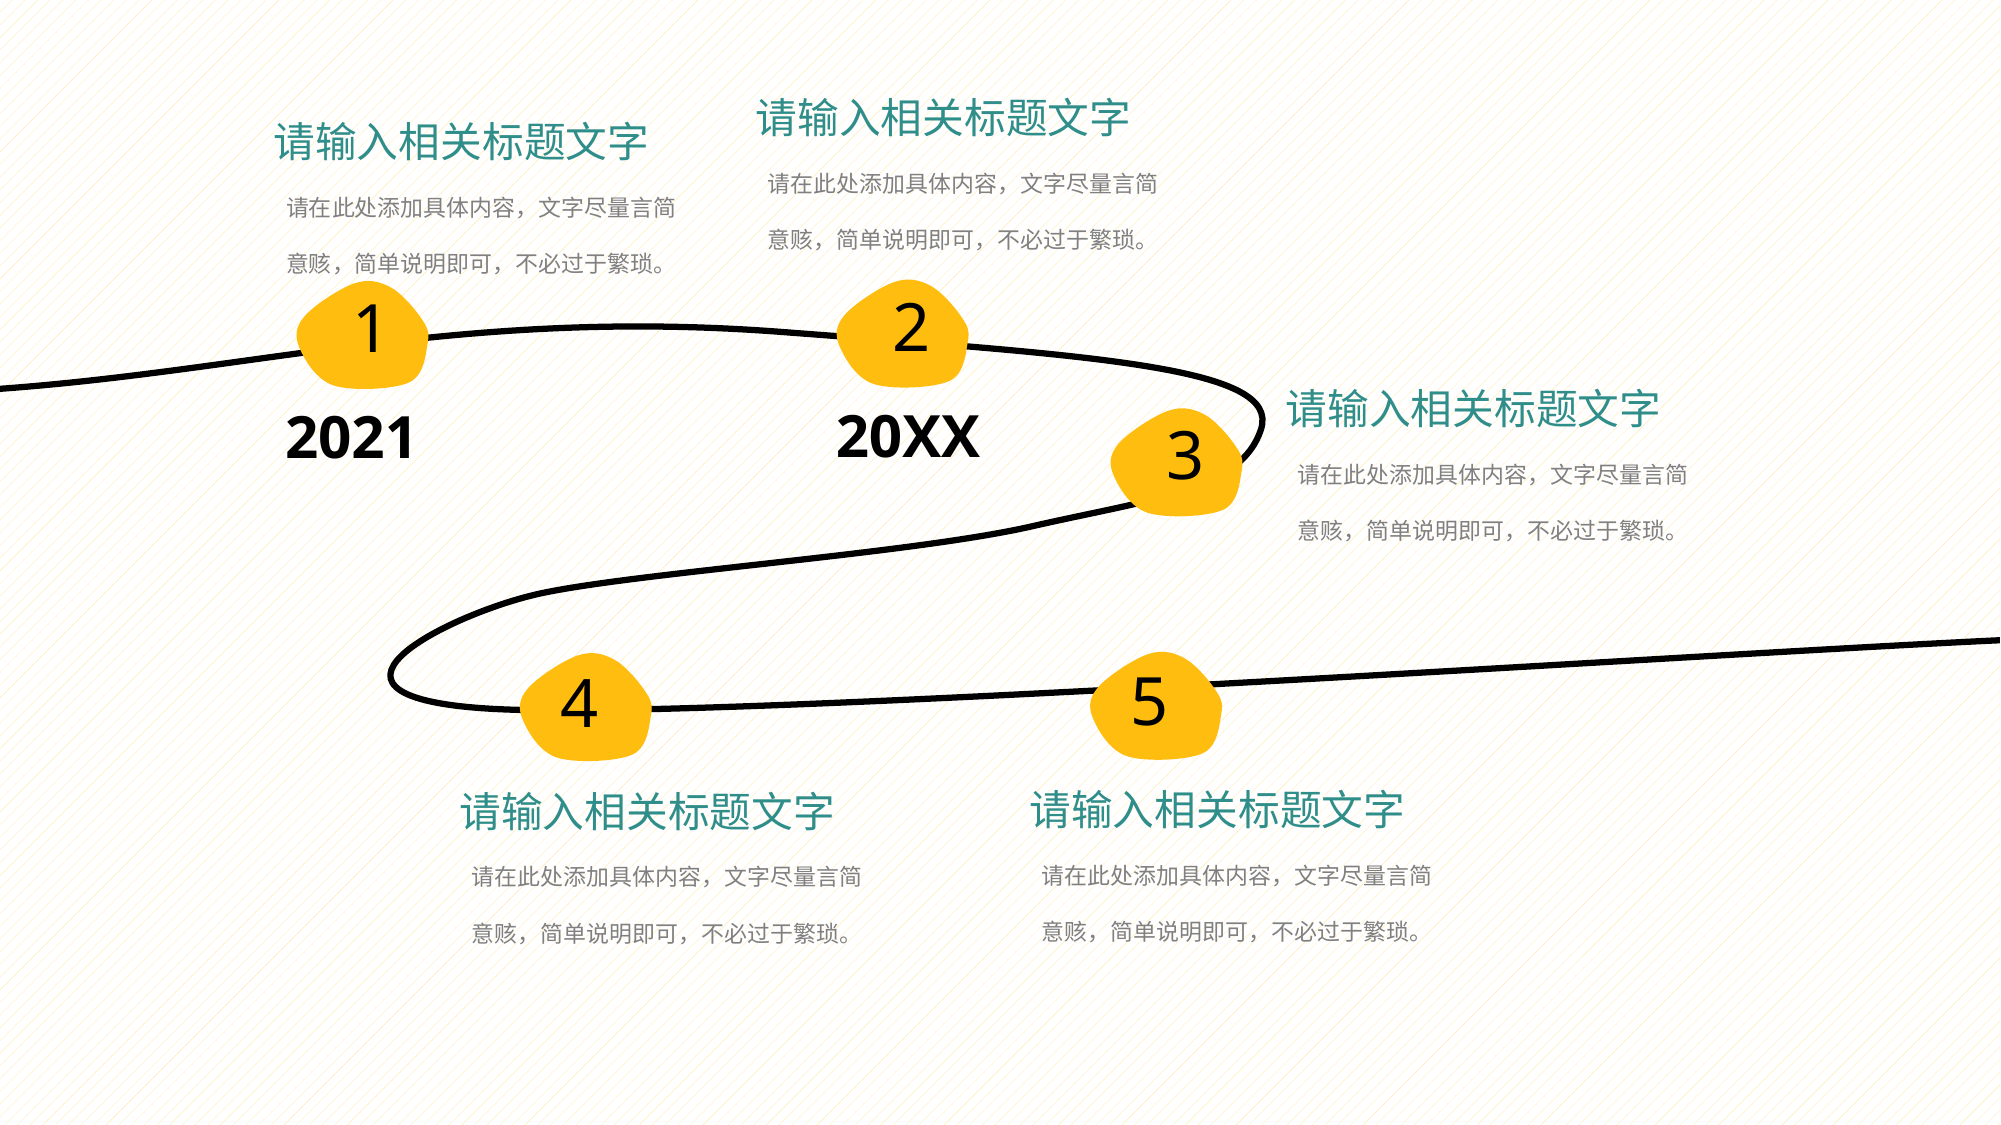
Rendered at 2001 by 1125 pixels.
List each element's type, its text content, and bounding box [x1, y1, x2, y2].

text_box 2 [878, 277, 946, 372]
text_box 请在此处添加具体内容，文字尽量言简意赅，简单说明即可，不必过于繁琐。 [753, 133, 1184, 261]
text_box 请在此处添加具体内容，文字尽量言简意赅，简单说明即可，不必过于繁琐。 [1027, 825, 1458, 953]
text_box [1089, 656, 1224, 761]
text_box 1 [337, 285, 406, 374]
text_box 3 [1151, 405, 1220, 501]
text_box [0, 325, 2000, 711]
text_box 4 [545, 653, 614, 748]
text_box 请在此处添加具体内容，文字尽量言简意赅，简单说明即可，不必过于繁琐。 [271, 156, 702, 285]
text_box 请输入相关标题文字 [258, 108, 665, 174]
text_box 5 [1115, 651, 1184, 747]
text_box 请输入相关标题文字 [1014, 776, 1421, 842]
text_box [295, 290, 430, 391]
text_box 20XX [821, 391, 995, 477]
text_box [518, 658, 653, 763]
text_box 请在此处添加具体内容，文字尽量言简意赅，简单说明即可，不必过于繁琐。 [456, 826, 888, 954]
text_box 请输入相关标题文字 [740, 84, 1147, 150]
text_box [835, 288, 970, 389]
text_box 请输入相关标题文字 [444, 777, 850, 843]
text_box 2021 [270, 393, 433, 478]
text_box 请输入相关标题文字 [1270, 375, 1677, 441]
text_box [1109, 417, 1244, 518]
text_box 请在此处添加具体内容，文字尽量言简意赅，简单说明即可，不必过于繁琐。 [1283, 424, 1714, 552]
